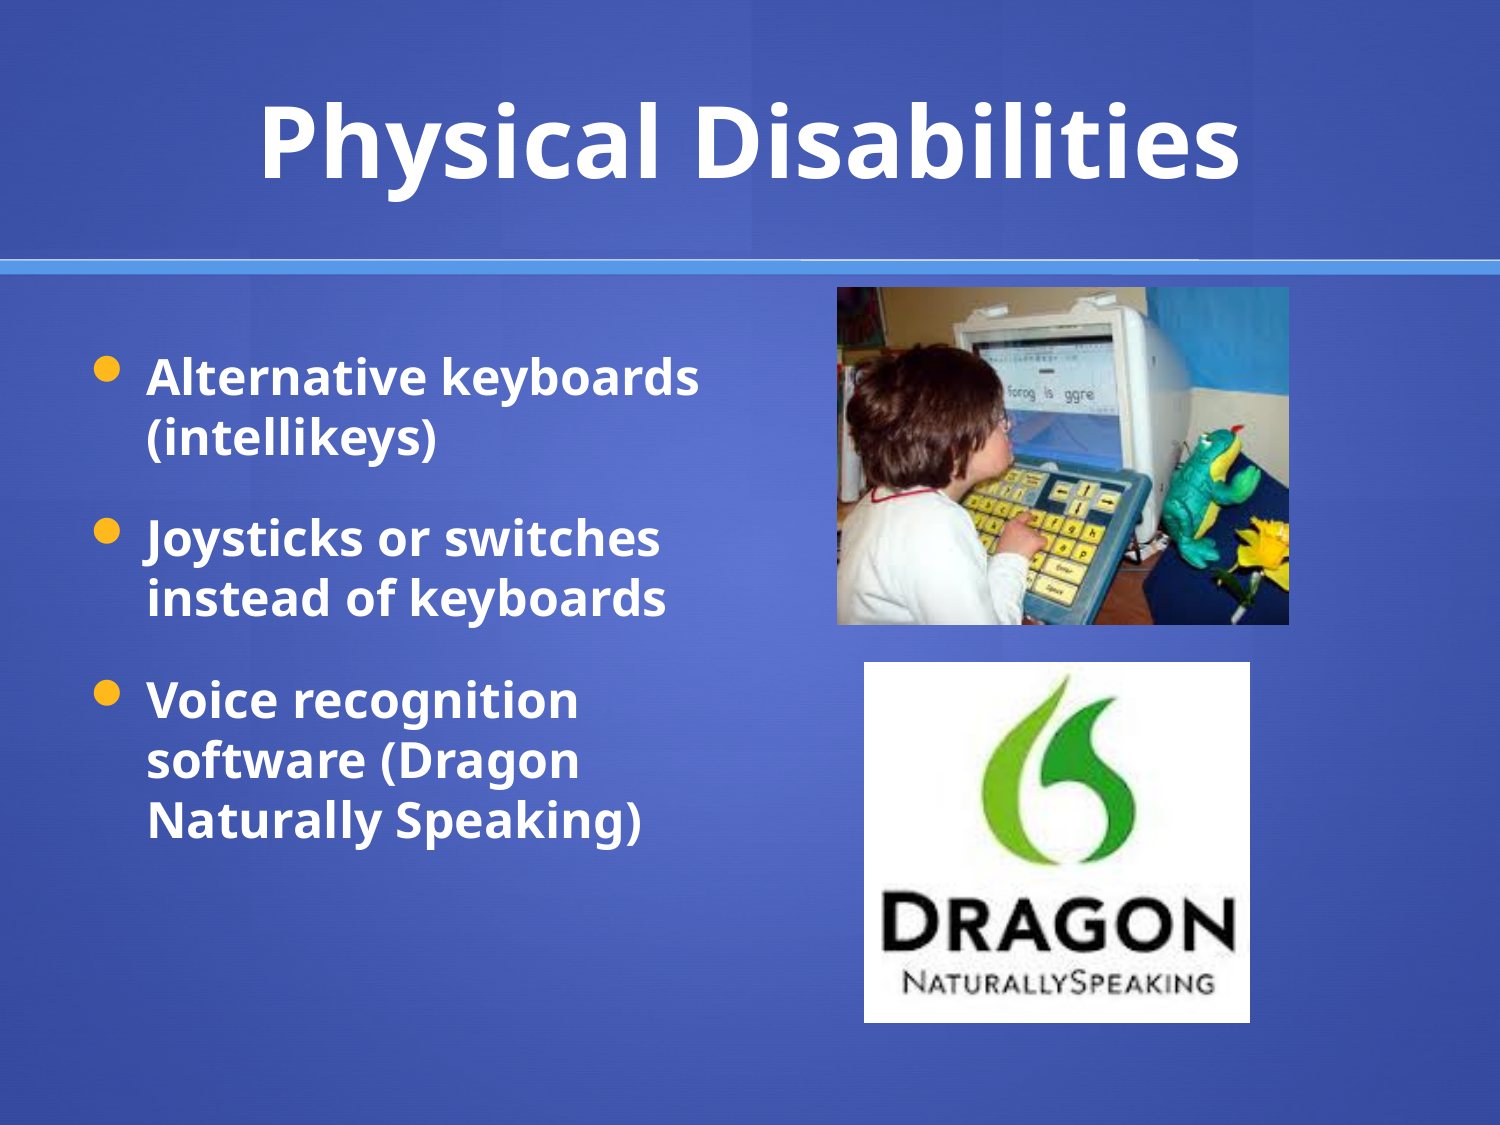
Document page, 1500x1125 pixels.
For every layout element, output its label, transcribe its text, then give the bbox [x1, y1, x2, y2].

title Physical Disabilities [75, 45, 1425, 233]
picture [863, 661, 1251, 1024]
picture [836, 286, 1290, 626]
list Alternative keyboards (intellikeys) Joysticks or switches instead of keyboards Voice recognition software (Dragon Naturally Speaking) [75, 337, 800, 988]
